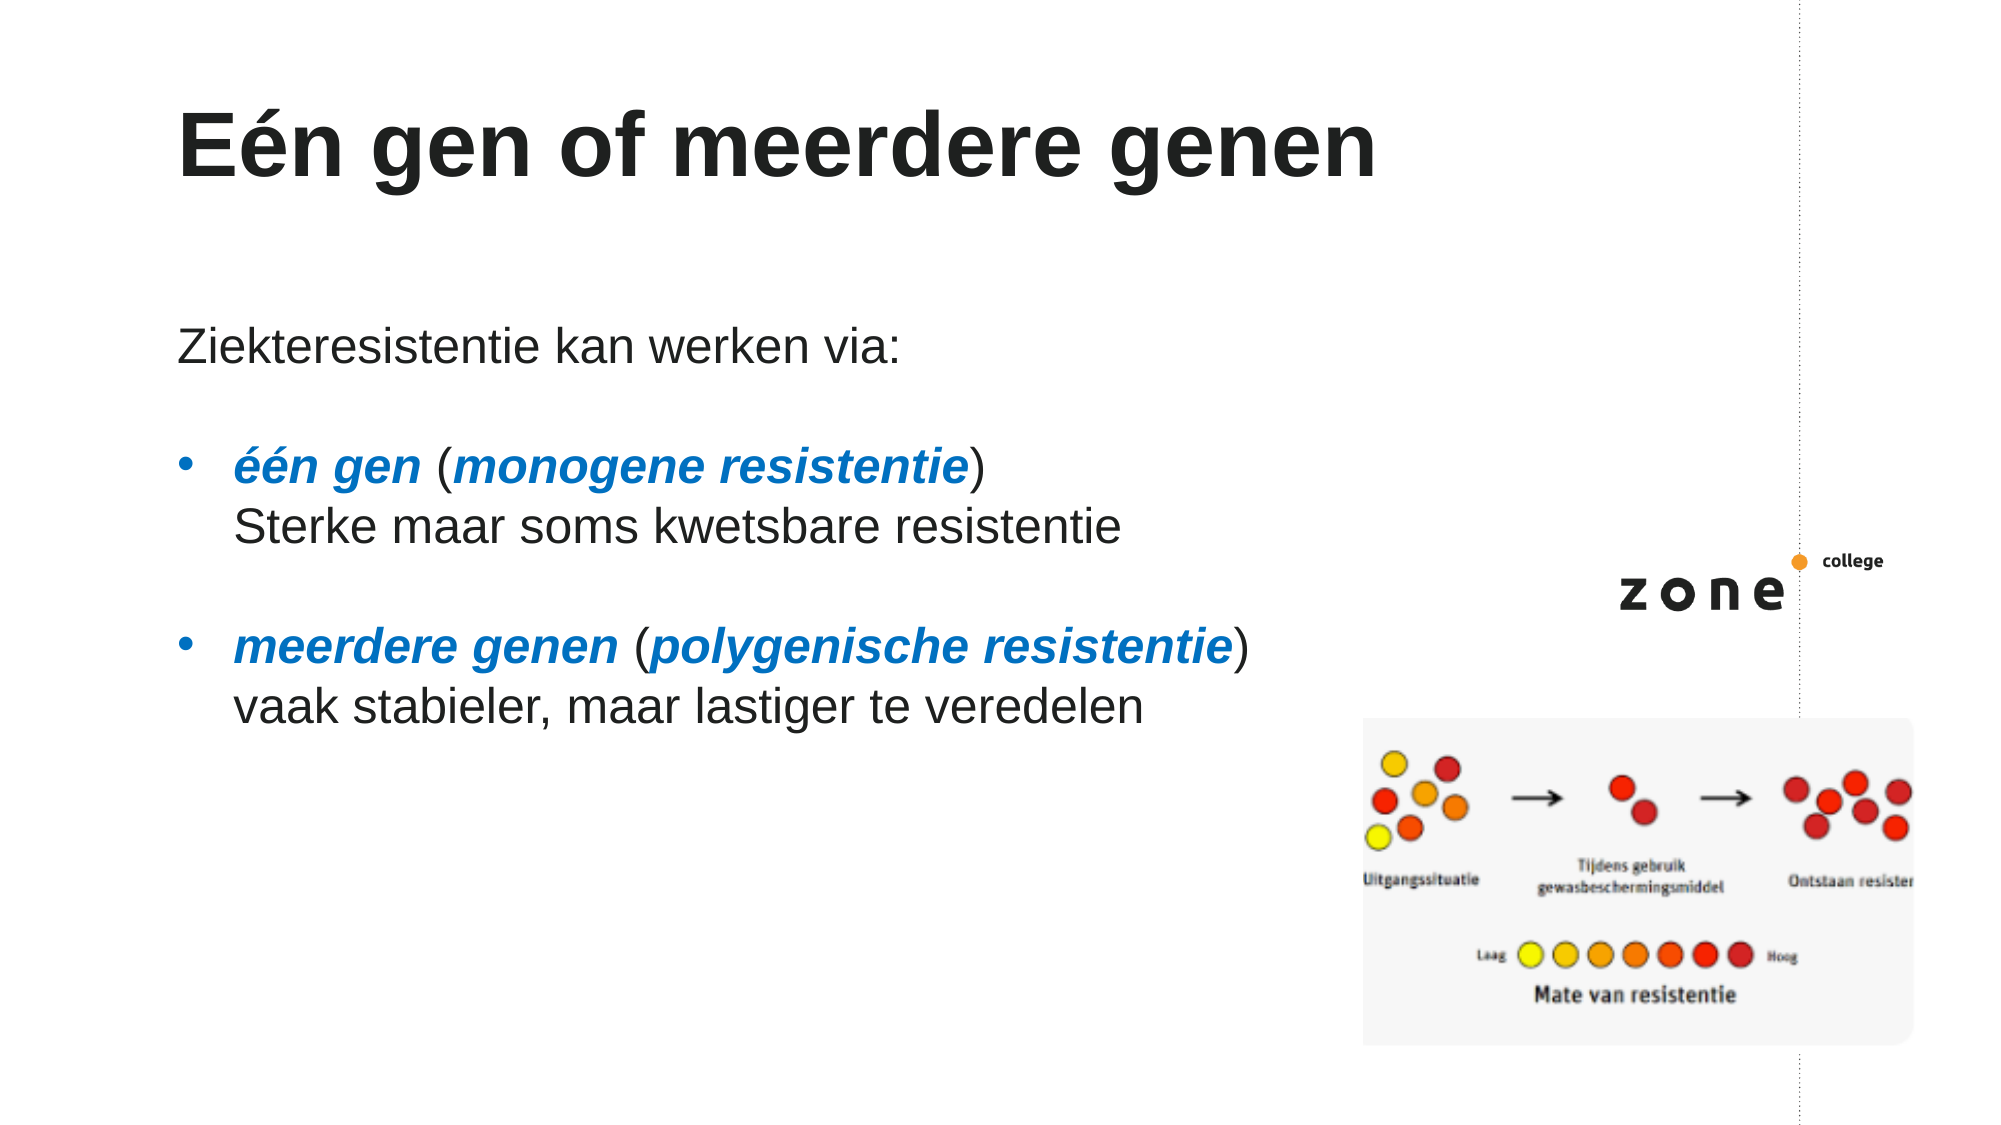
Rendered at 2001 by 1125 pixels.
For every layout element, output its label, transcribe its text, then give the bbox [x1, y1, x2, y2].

picture [1363, 0, 2001, 1125]
list Ziekteresistentie kan werken via: één gen (monogene resistentie) Sterke maar soms kwetsbare resistentie meerdere genen (polygenische resistentie) vaak stabieler, maar lastiger te veredelen [177, 313, 1269, 1091]
title Eén gen of meerdere genen [177, 97, 1471, 261]
